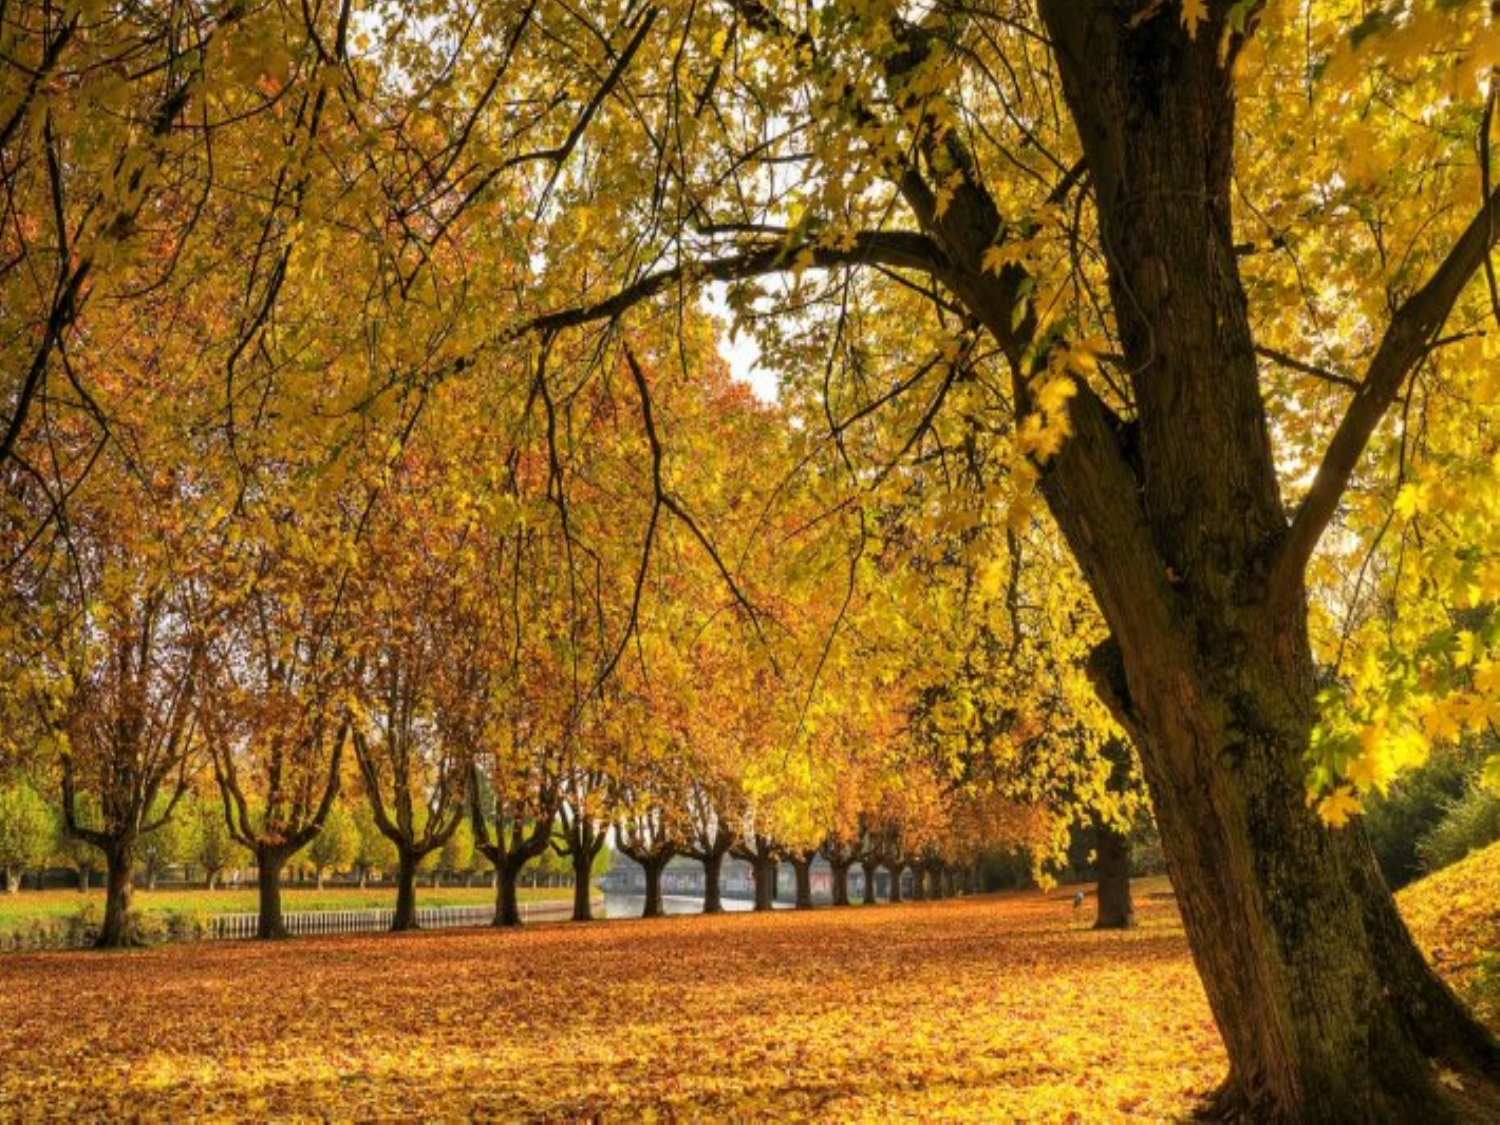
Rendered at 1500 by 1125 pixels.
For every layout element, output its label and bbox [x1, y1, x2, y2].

list [0, 0, 1500, 1125]
